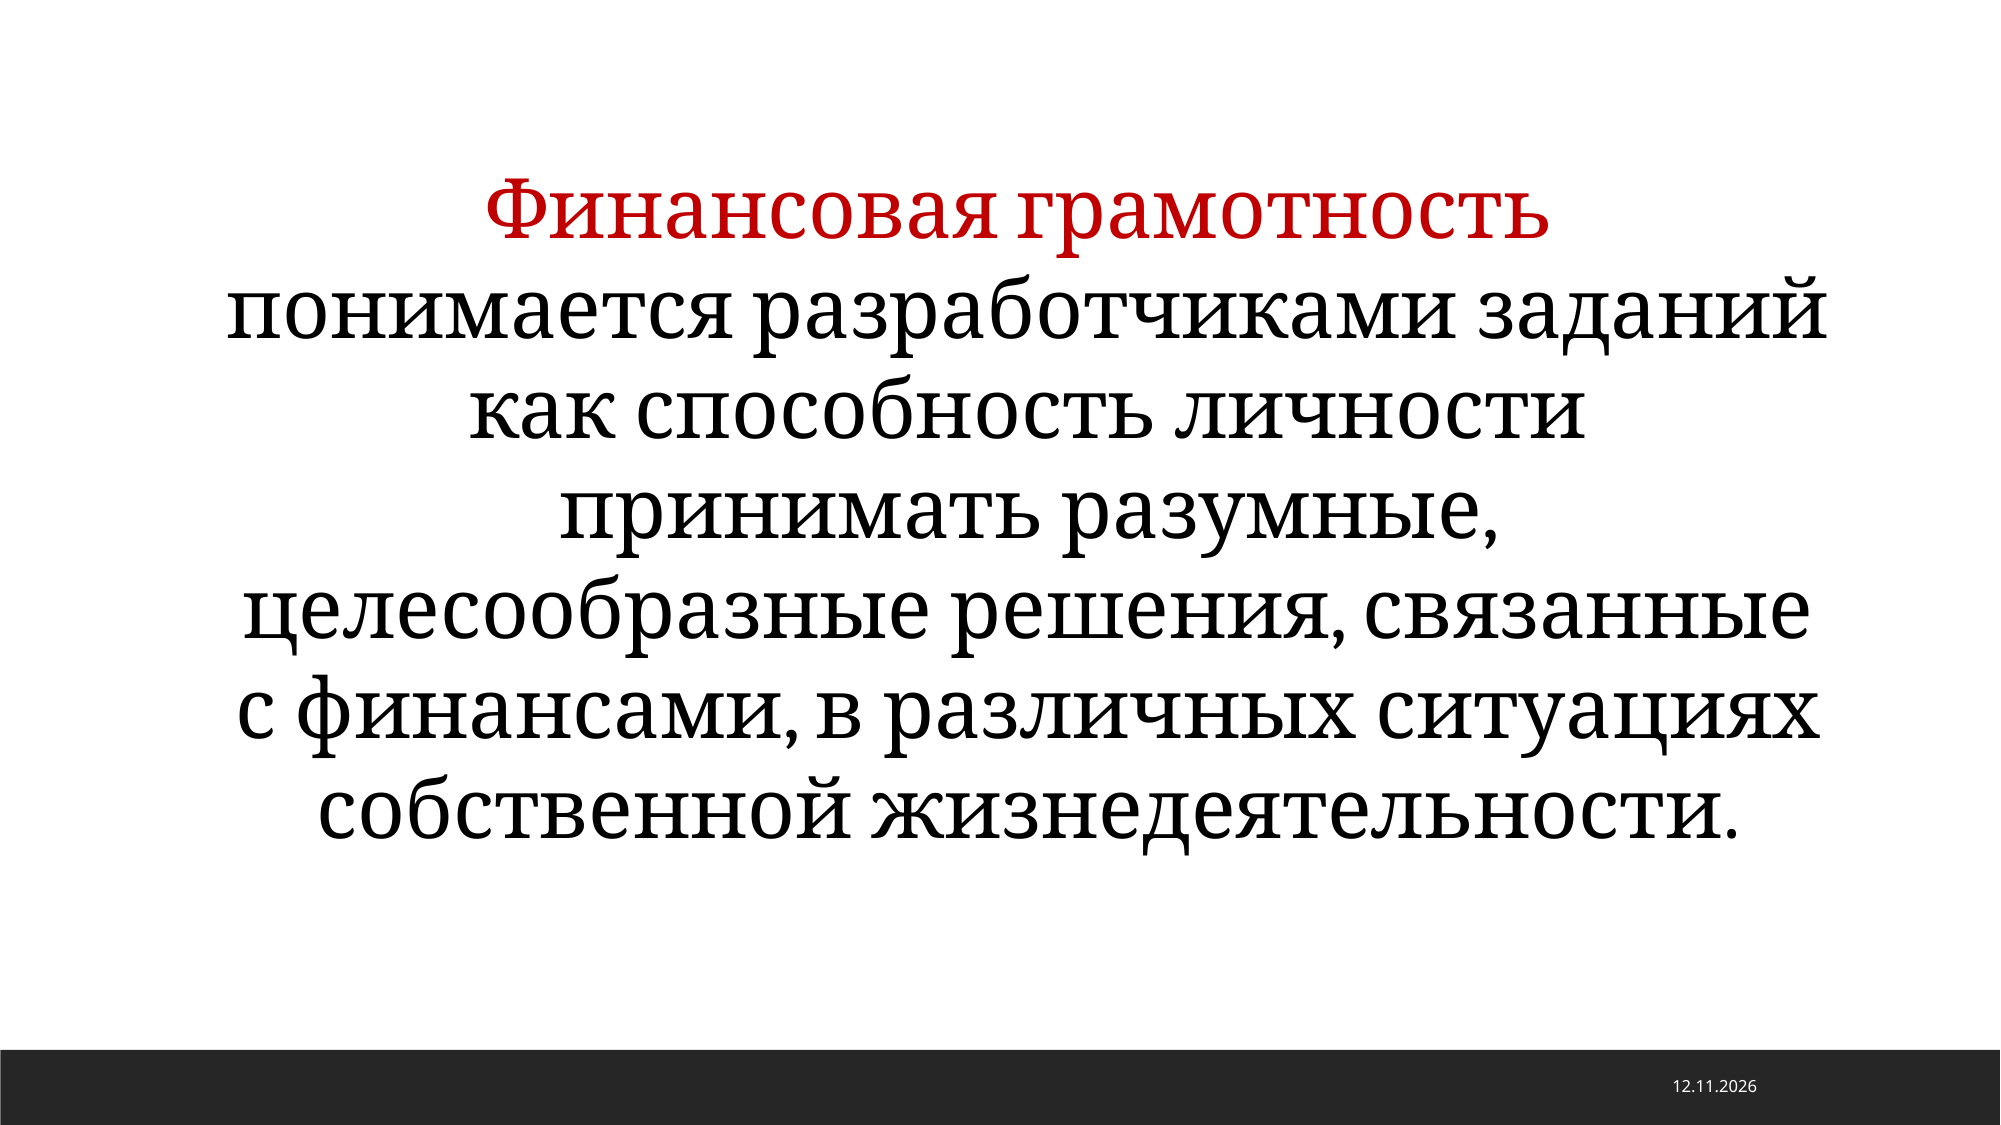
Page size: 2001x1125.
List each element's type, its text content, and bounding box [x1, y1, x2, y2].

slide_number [1348, 1057, 1773, 1118]
text_box Финансовая грамотность понимается разработчиками заданий как способность личности принимать разумные, целесообразные решения, связанные с финансами, в различных ситуациях собственной жизнедеятельности. [206, 147, 1850, 863]
